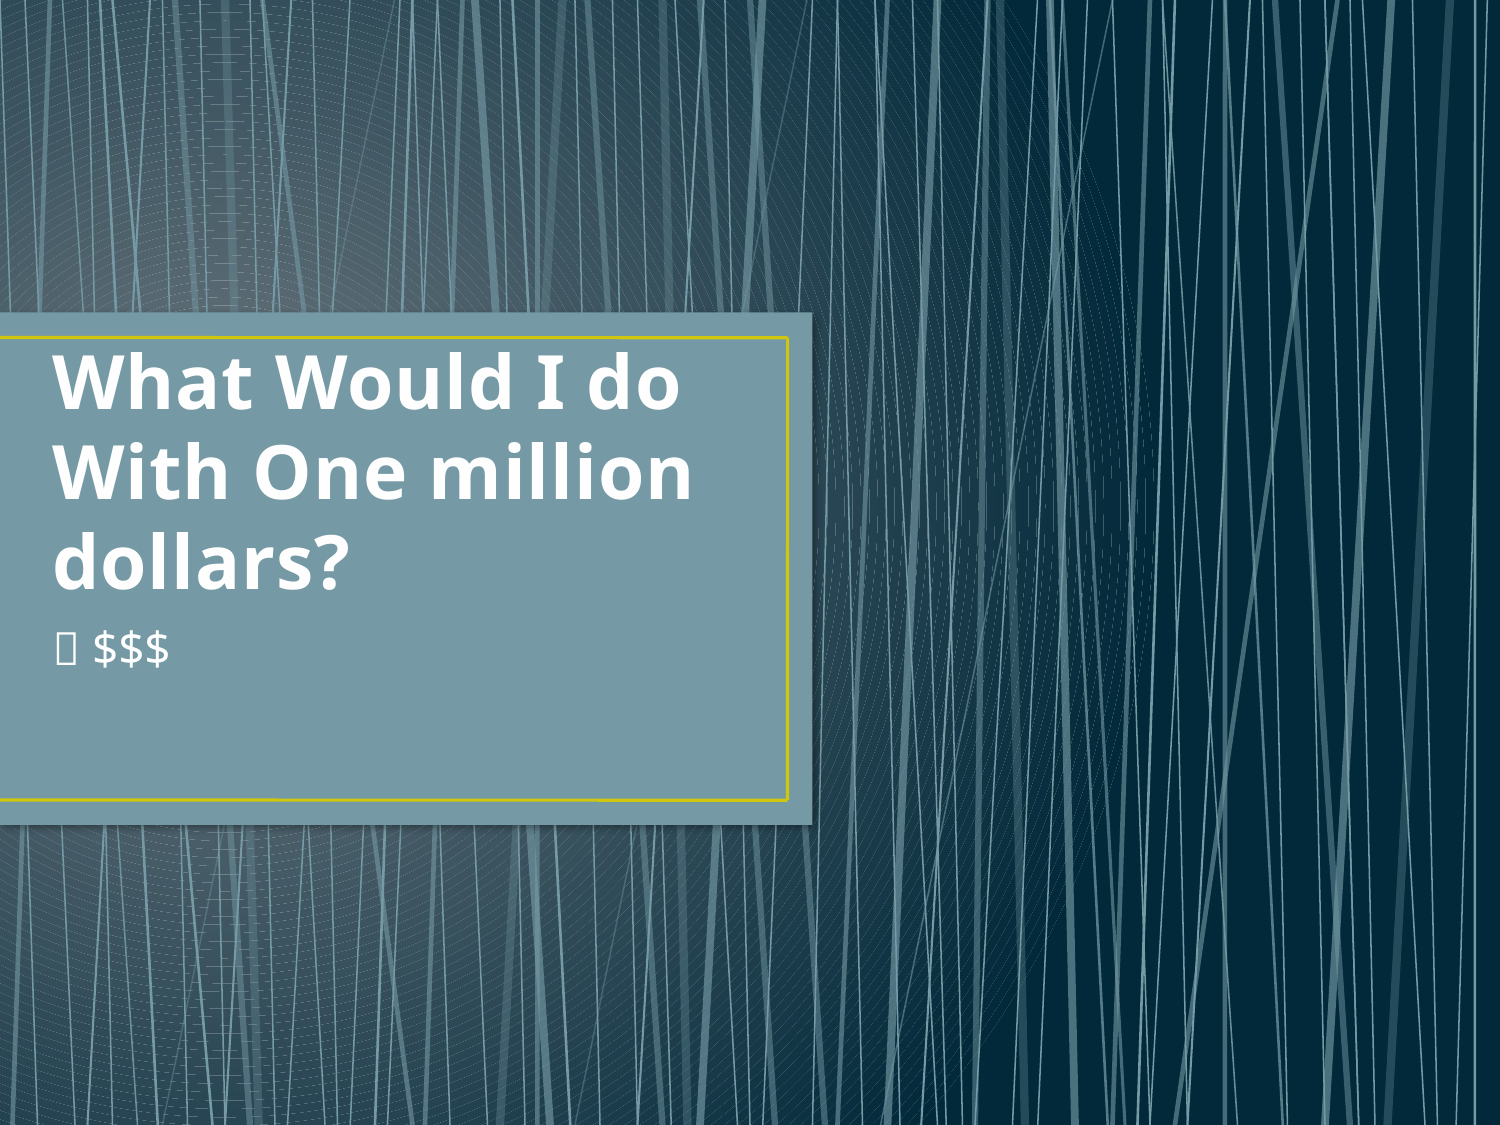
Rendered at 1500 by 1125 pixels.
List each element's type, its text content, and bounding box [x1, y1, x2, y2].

title What Would I do With One million dollars? [37, 349, 763, 612]
subtitle  $$$ [37, 612, 763, 788]
